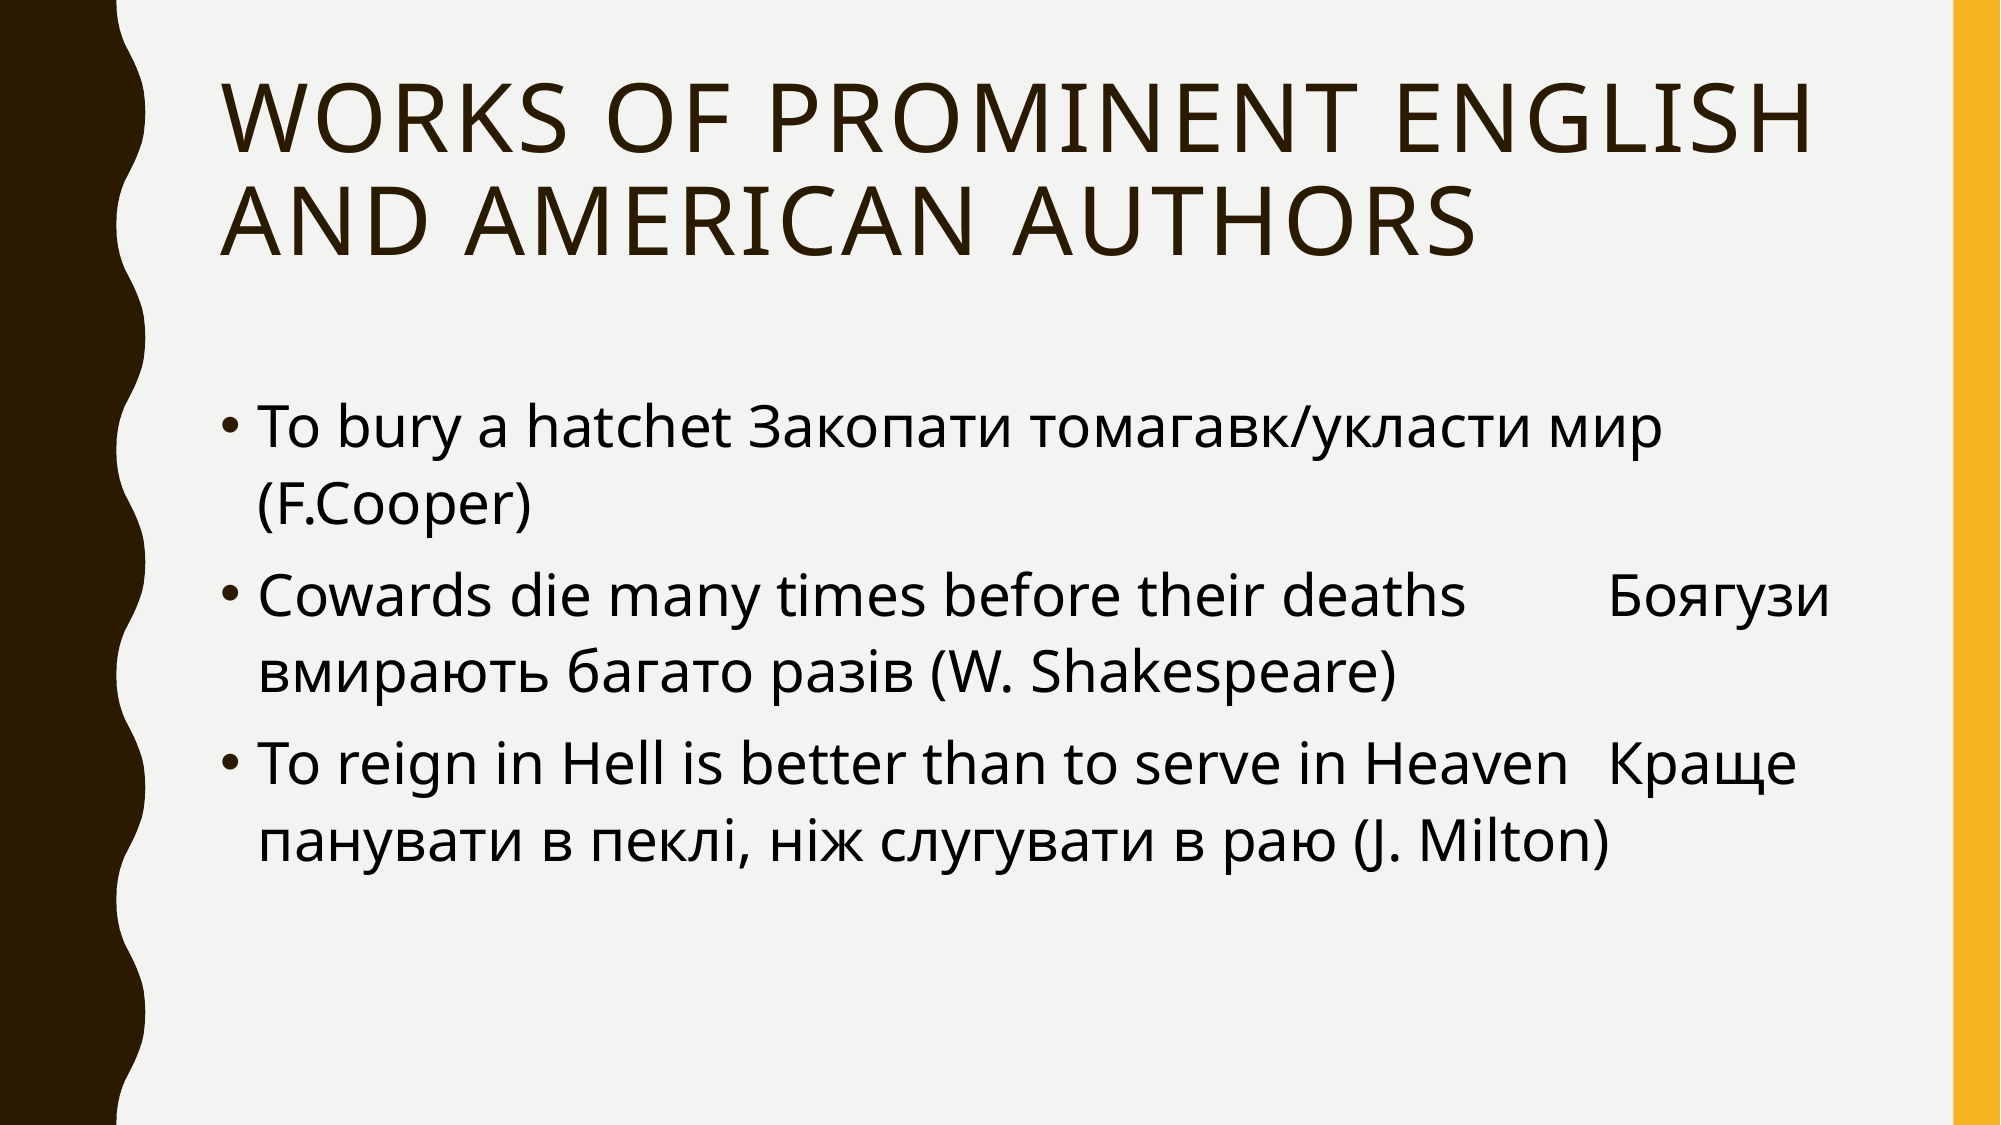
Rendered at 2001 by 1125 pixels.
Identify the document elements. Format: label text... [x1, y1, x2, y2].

list To bury a hatchet Закопати томагавк/укласти мир (F.Cooper) Cowards die many times before their deaths Боягузи вмирають багато разів (W. Shakespeare) To reign in Hell is better than to serve in Heaven Краще панувати в пеклі, ніж слугувати в раю (J. Milton) [205, 375, 1875, 965]
title works of prominent English and American authors [205, 62, 1875, 308]
